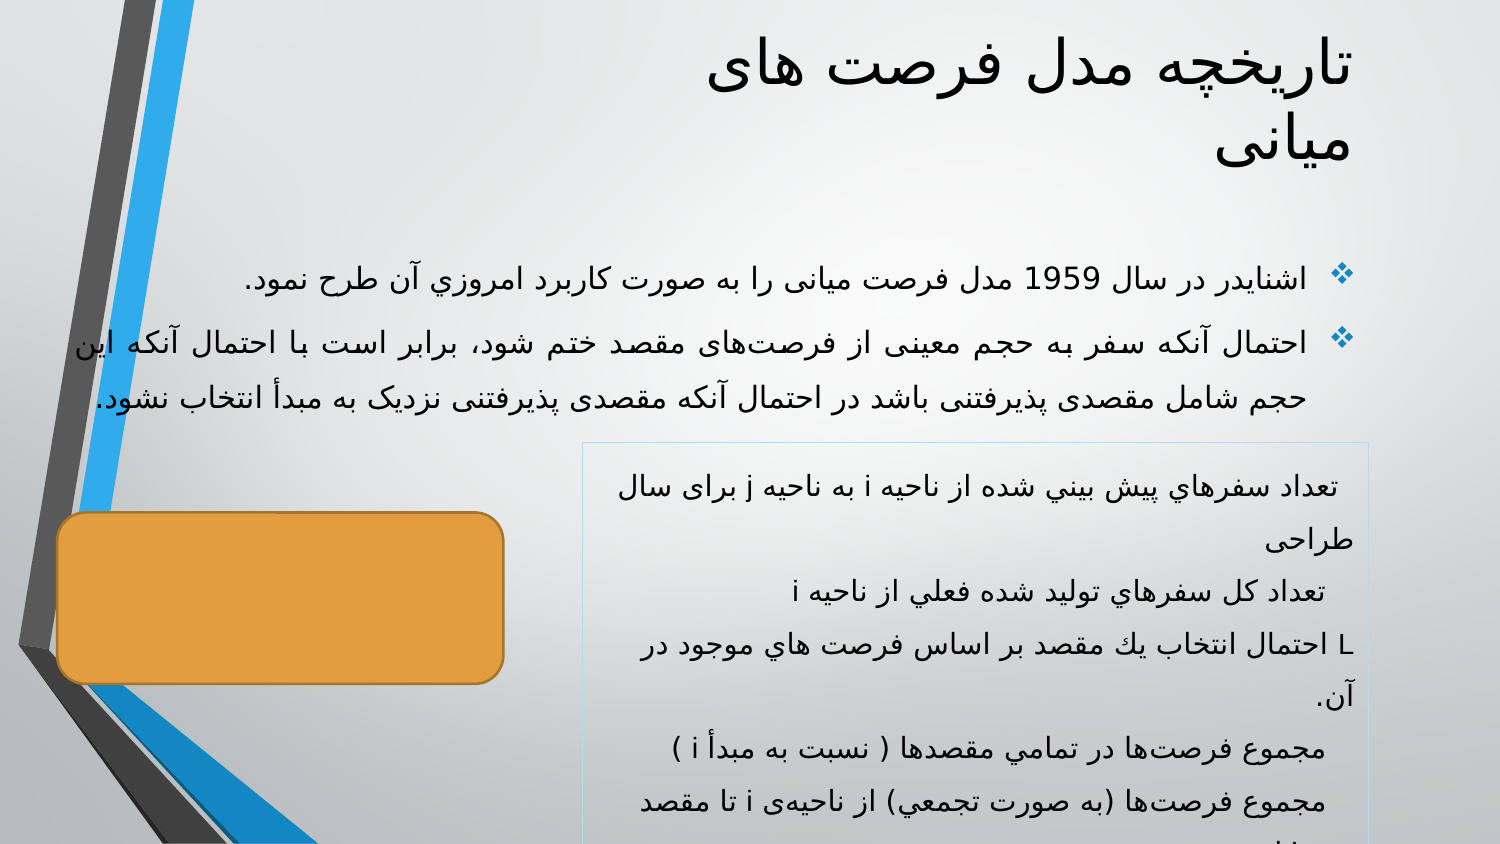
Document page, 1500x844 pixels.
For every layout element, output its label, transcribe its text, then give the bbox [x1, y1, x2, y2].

title تاریخچه مدل فرصت های میانی [560, 0, 1370, 187]
list اشنايدر در سال 1959 مدل فرصت میانی را به صورت كاربرد امروزي آن طرح نمود. احتمال آنکه سفر به حجم معینی از فرصت‌های مقصد ختم شود، برابر است با احتمال آنکه این حجم شامل مقصدی پذیرفتنی باشد در احتمال آنکه مقصدی پذیرفتنی نزدیک به مبدأ انتخاب نشود. [57, 225, 1370, 443]
